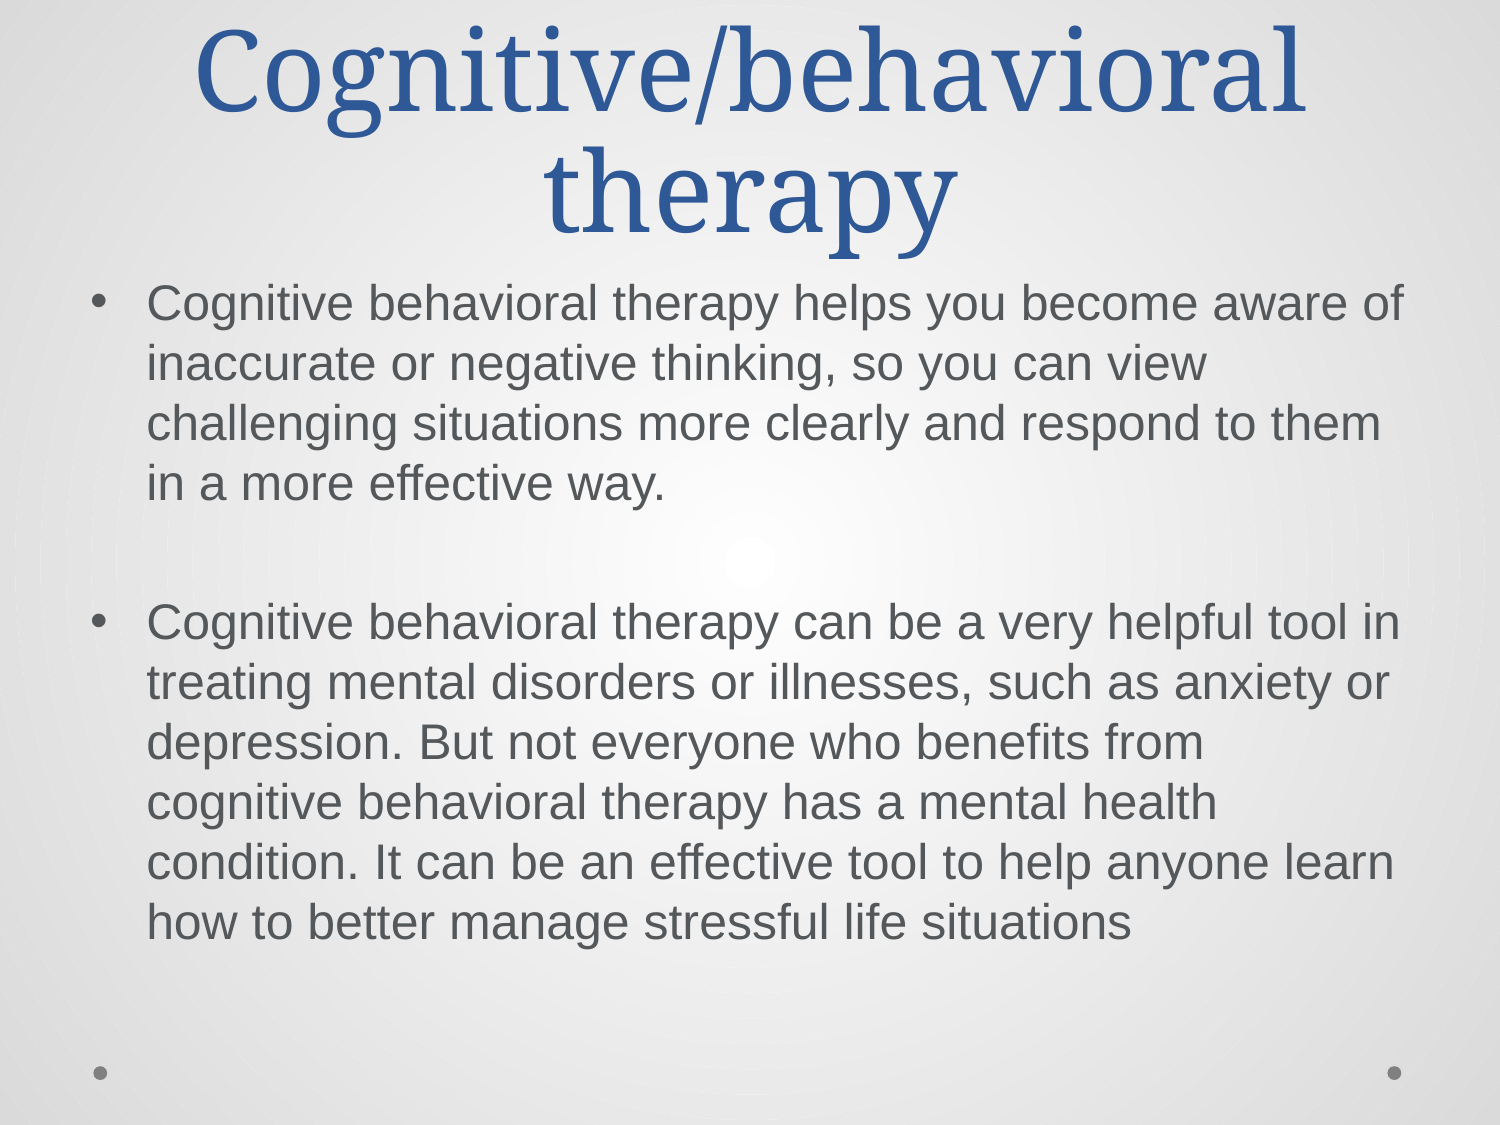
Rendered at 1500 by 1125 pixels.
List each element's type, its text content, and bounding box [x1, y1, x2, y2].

title Cognitive/behavioral therapy [75, 0, 1425, 262]
list Cognitive behavioral therapy helps you become aware of inaccurate or negative thinking, so you can view challenging situations more clearly and respond to them in a more effective way. Cognitive behavioral therapy can be a very helpful tool in treating mental disorders or illnesses, such as anxiety or depression. But not everyone who benefits from cognitive behavioral therapy has a mental health condition. It can be an effective tool to help anyone learn how to better manage stressful life situations [75, 262, 1425, 1005]
